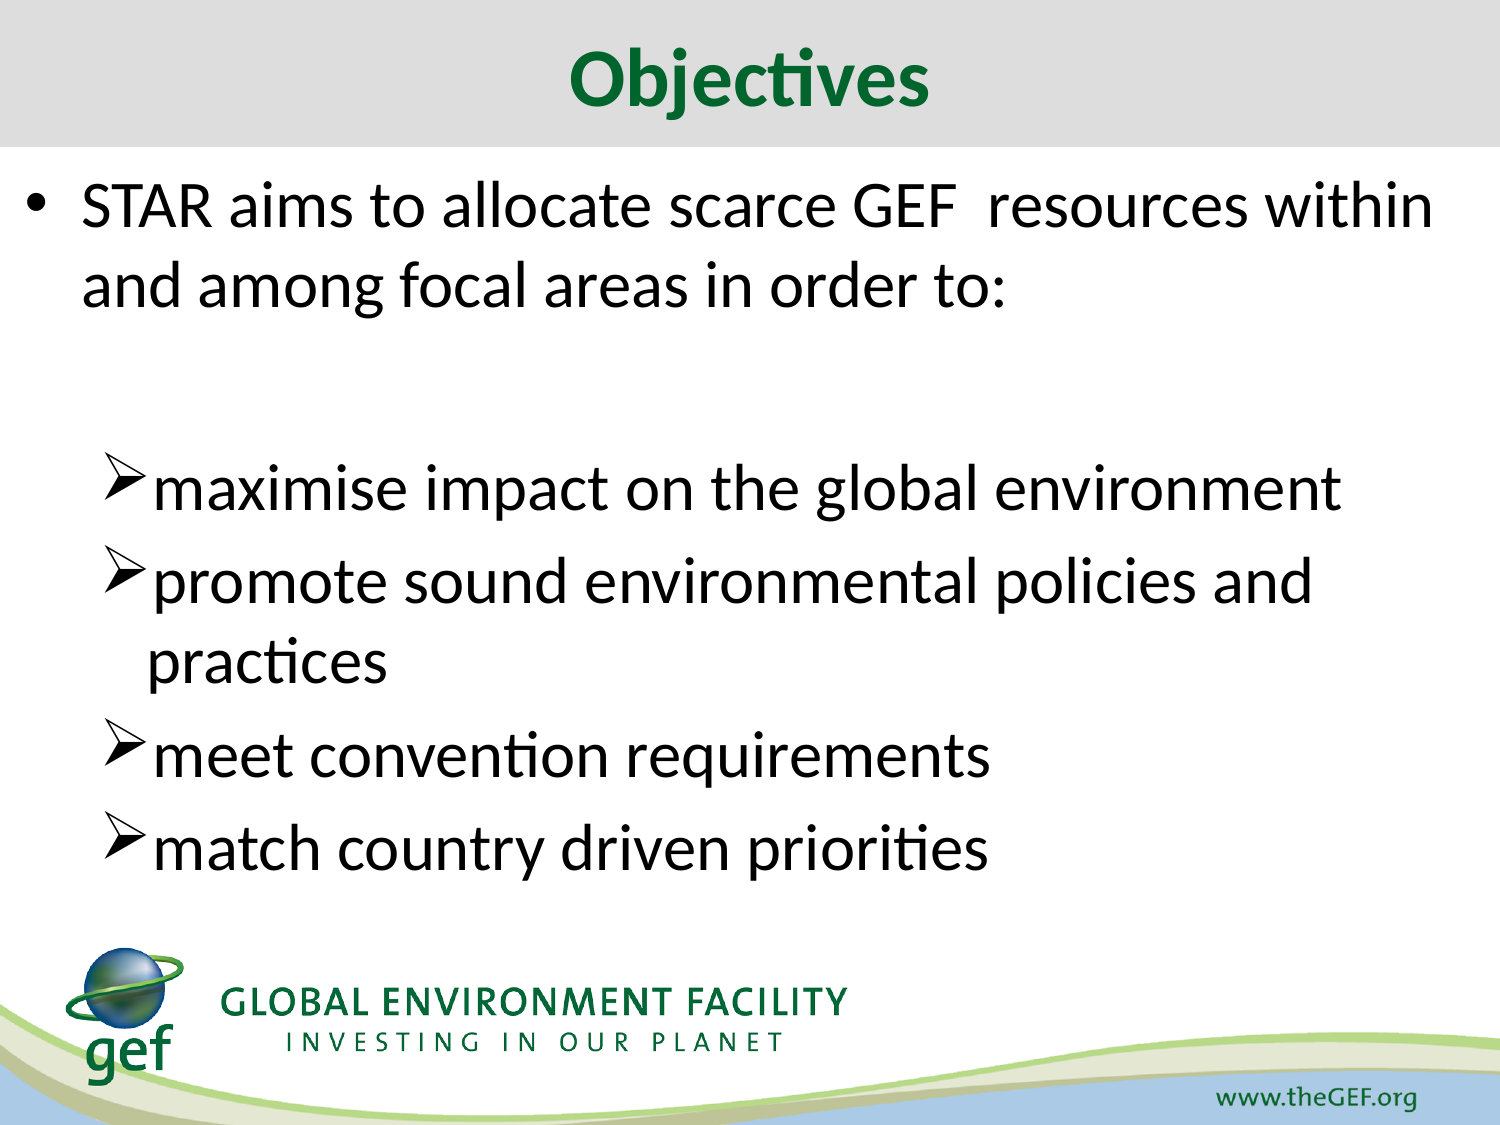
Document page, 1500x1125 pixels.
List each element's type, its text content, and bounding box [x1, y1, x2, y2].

picture [0, 920, 1500, 1125]
text_box Objectives [0, 0, 1500, 147]
list STAR aims to allocate scarce GEF resources within and among focal areas in order to: maximise impact on the global environment promote sound environmental policies and practices meet convention requirements match country driven priorities [9, 153, 1500, 1042]
